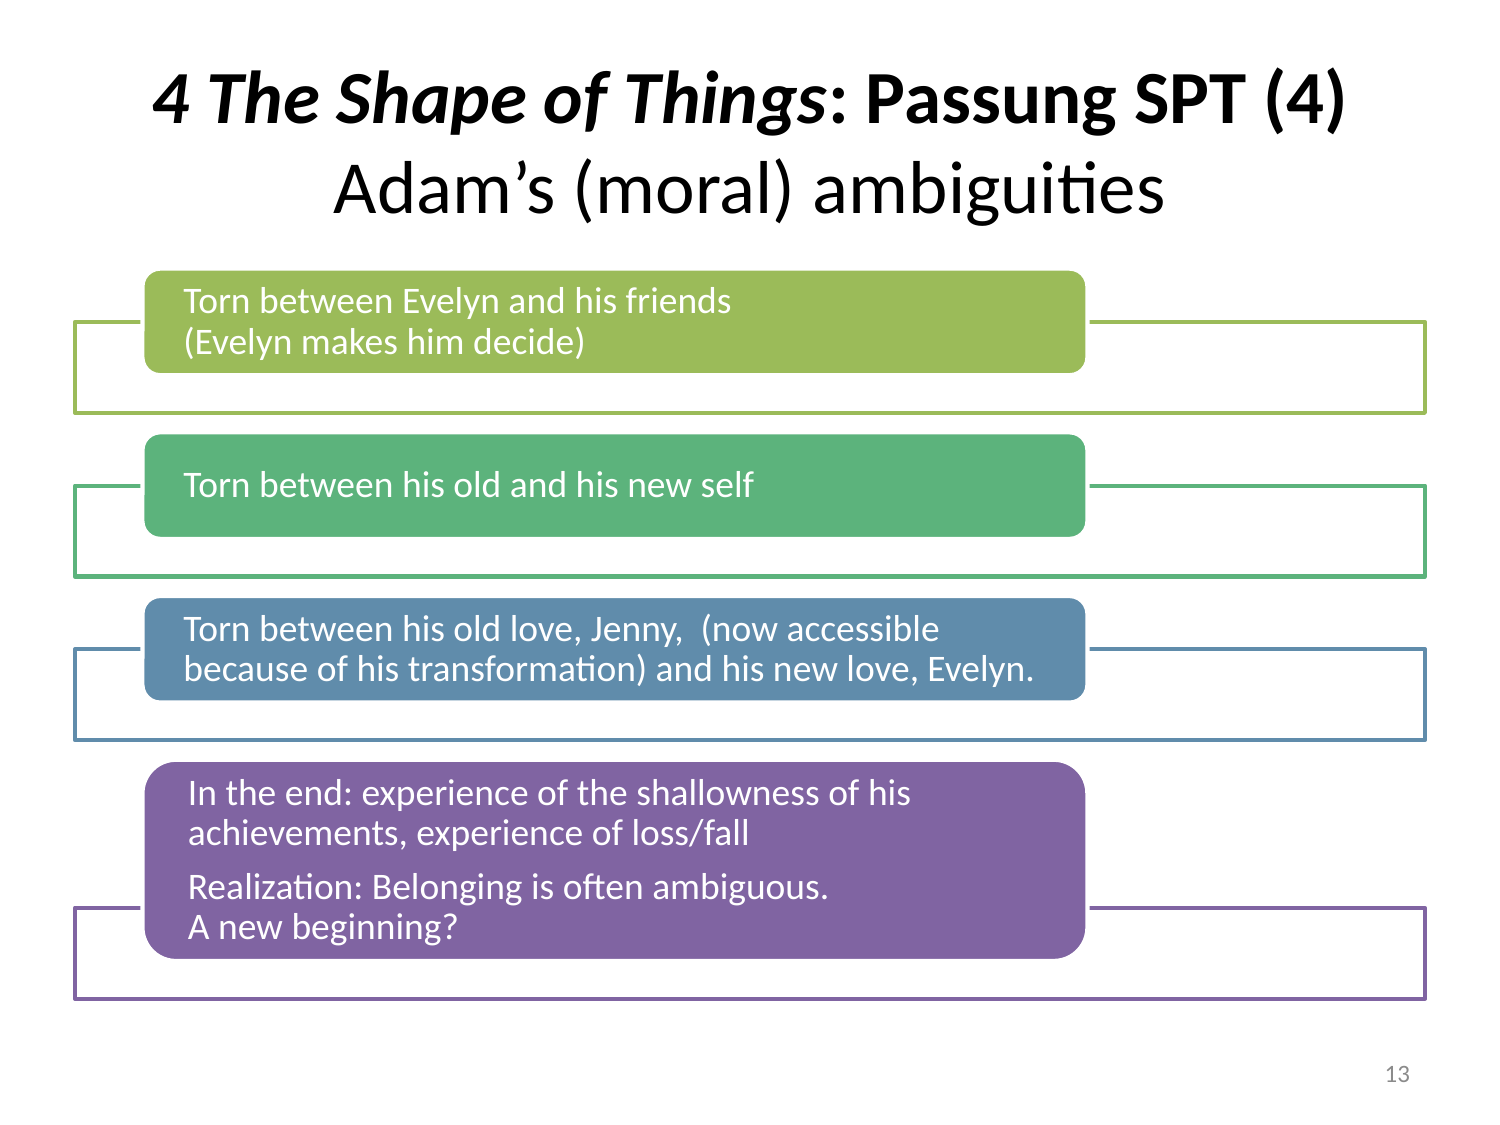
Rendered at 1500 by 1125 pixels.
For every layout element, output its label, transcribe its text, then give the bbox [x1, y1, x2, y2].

slide_number 13 [1074, 1042, 1425, 1103]
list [74, 262, 1426, 1006]
title 4 The Shape of Things: Passung SPT (4) Adam’s (moral) ambiguities [75, 45, 1425, 233]
